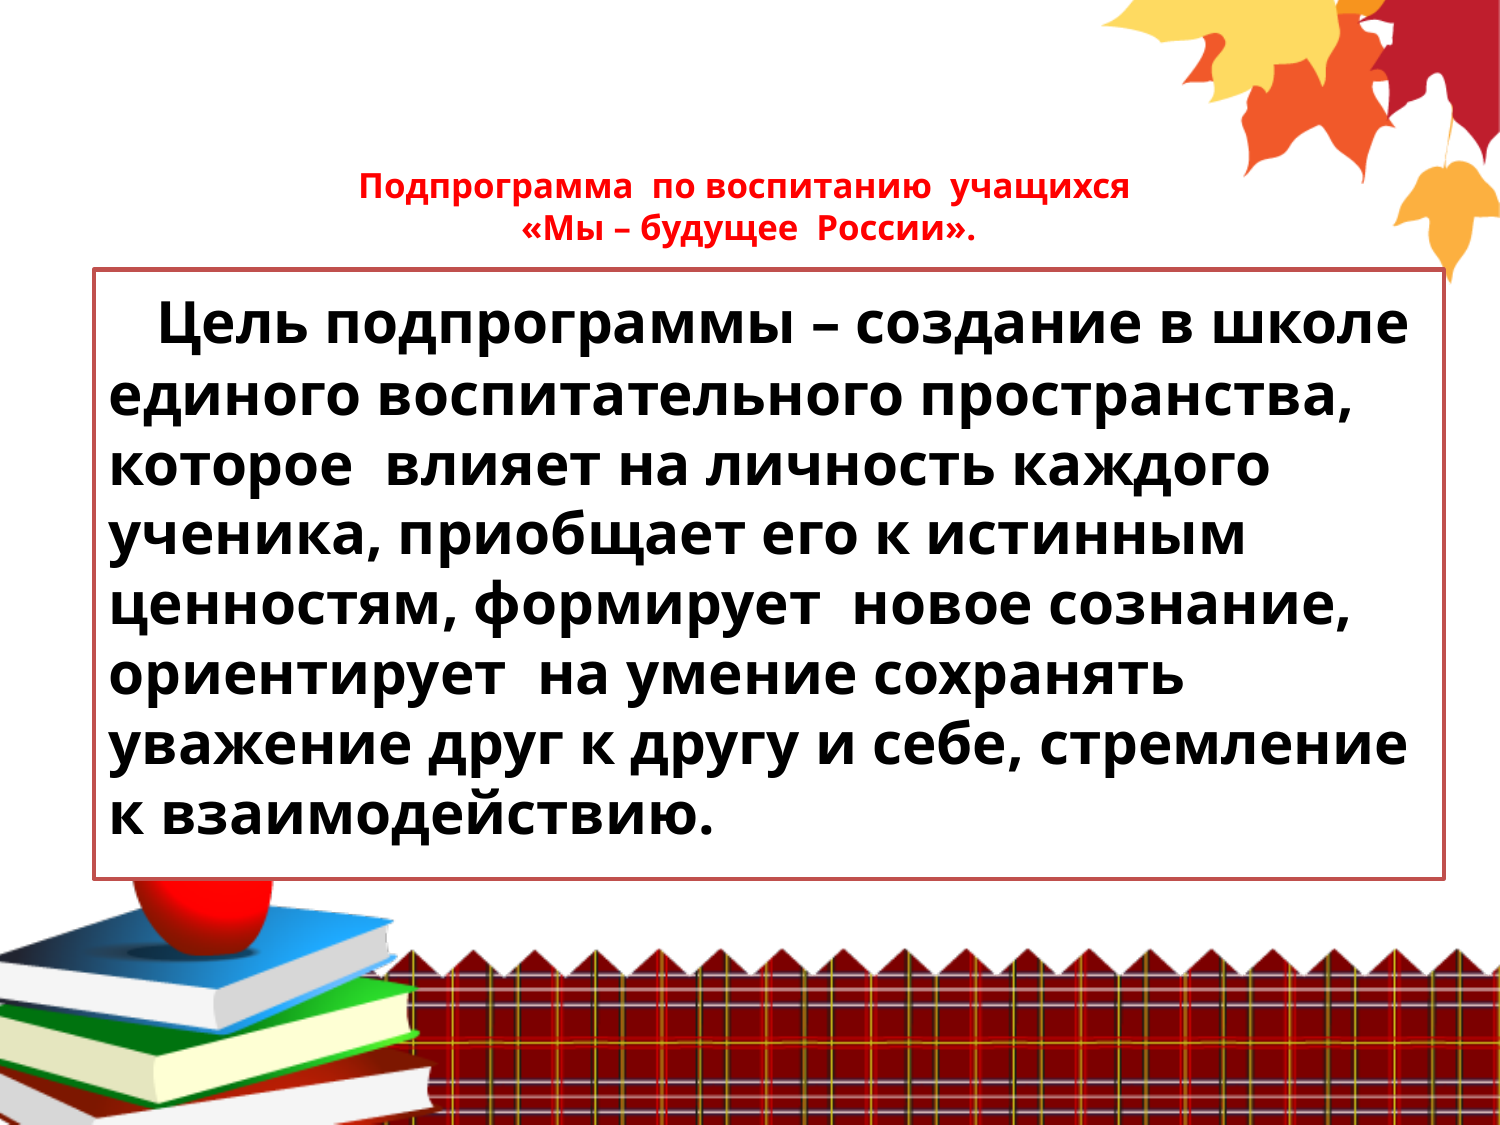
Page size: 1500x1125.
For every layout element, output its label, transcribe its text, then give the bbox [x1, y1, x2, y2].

picture [0, 0, 1500, 1125]
text_box Цель подпрограммы – создание в школе единого воспитательного пространства, которое влияет на личность каждого ученика, приобщает его к истинным ценностям, формирует новое сознание, ориентирует на умение сохранять уважение друг к другу и себе, стремление к взаимодействию. [93, 269, 1444, 879]
title Подпрограмма по воспитанию учащихся «Мы – будущее России». [46, 128, 1443, 256]
